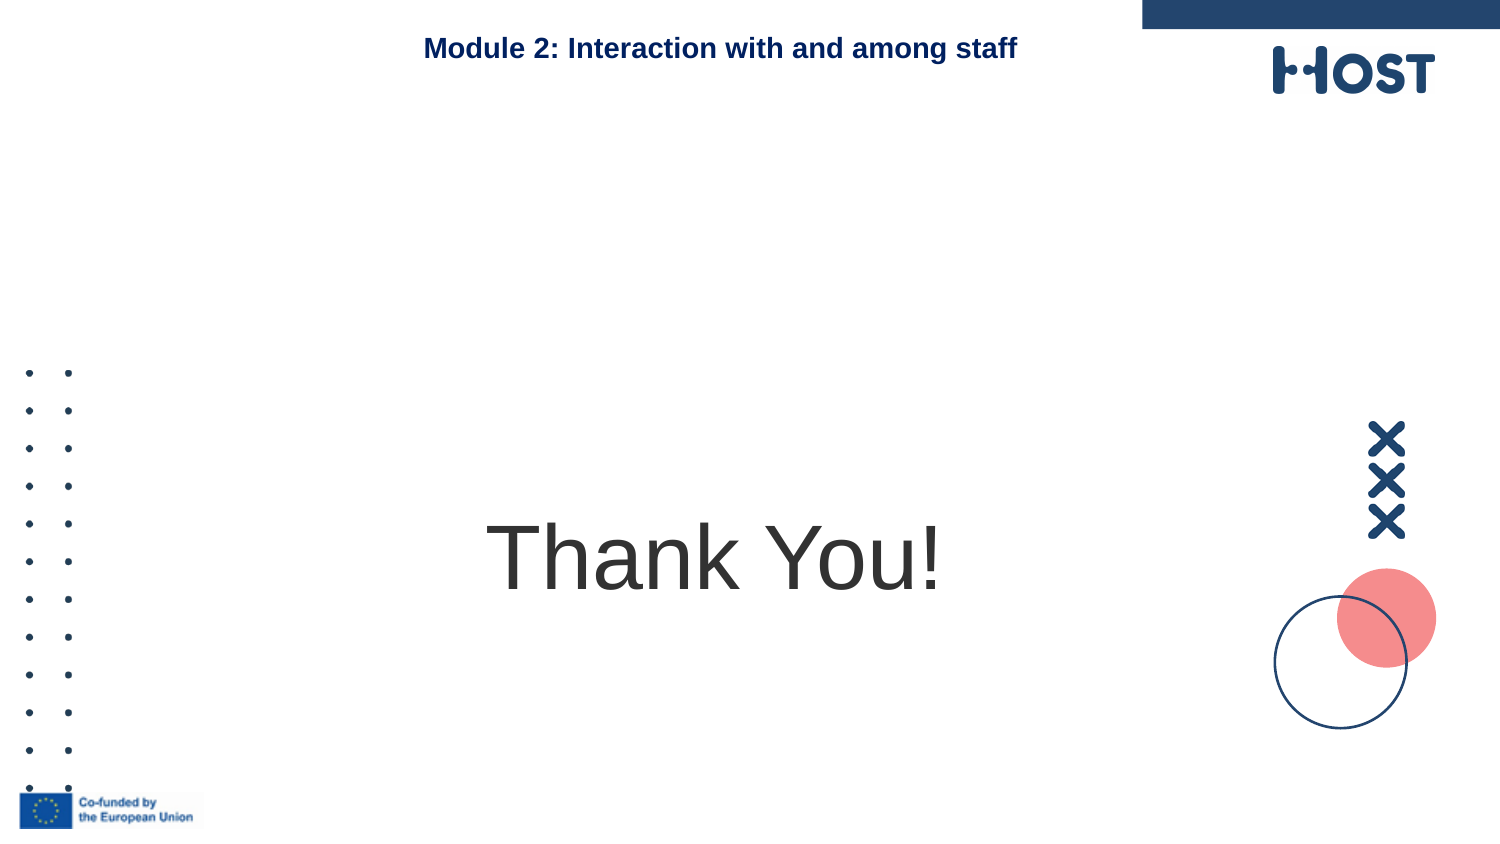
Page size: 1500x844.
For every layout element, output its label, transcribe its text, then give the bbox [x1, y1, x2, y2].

picture [1273, 46, 1435, 94]
picture [1368, 421, 1405, 539]
text_box Module 2: Interaction with and among staff [408, 10, 1136, 68]
picture [0, 370, 204, 829]
text_box Thank You! [410, 264, 1021, 608]
